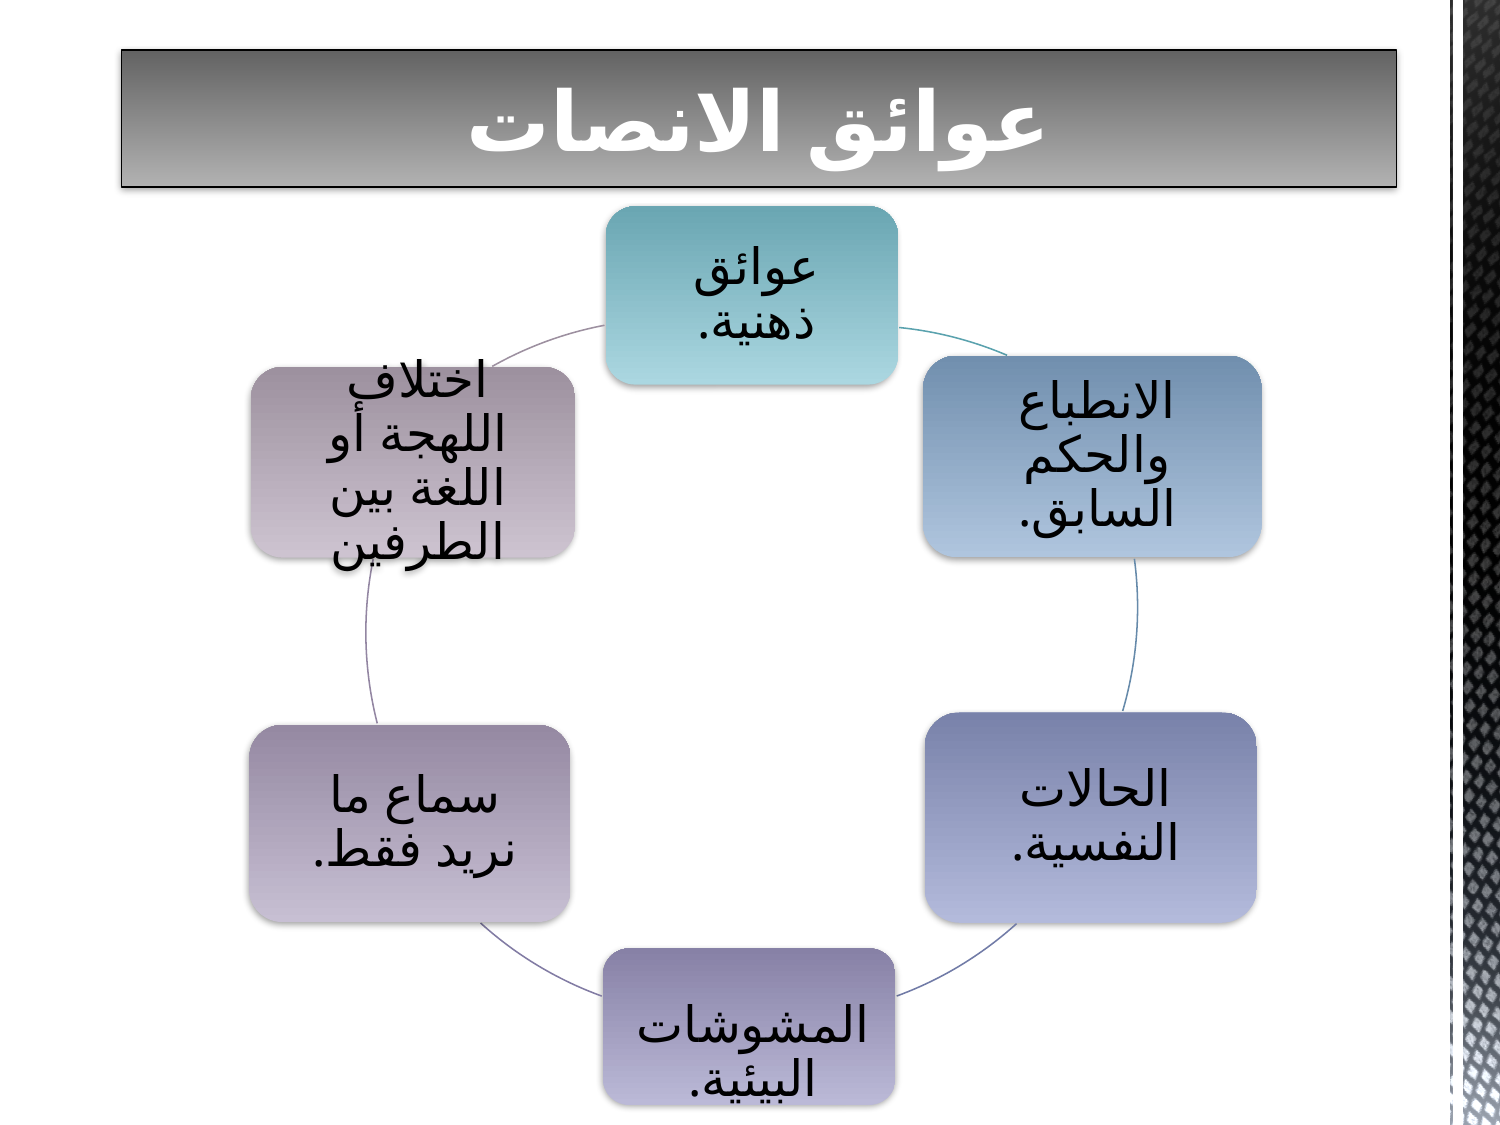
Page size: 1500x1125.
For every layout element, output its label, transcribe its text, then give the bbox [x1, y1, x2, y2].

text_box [49, 204, 1456, 1101]
title عوائق الانصات [121, 49, 1397, 188]
picture [1447, 0, 1500, 1125]
